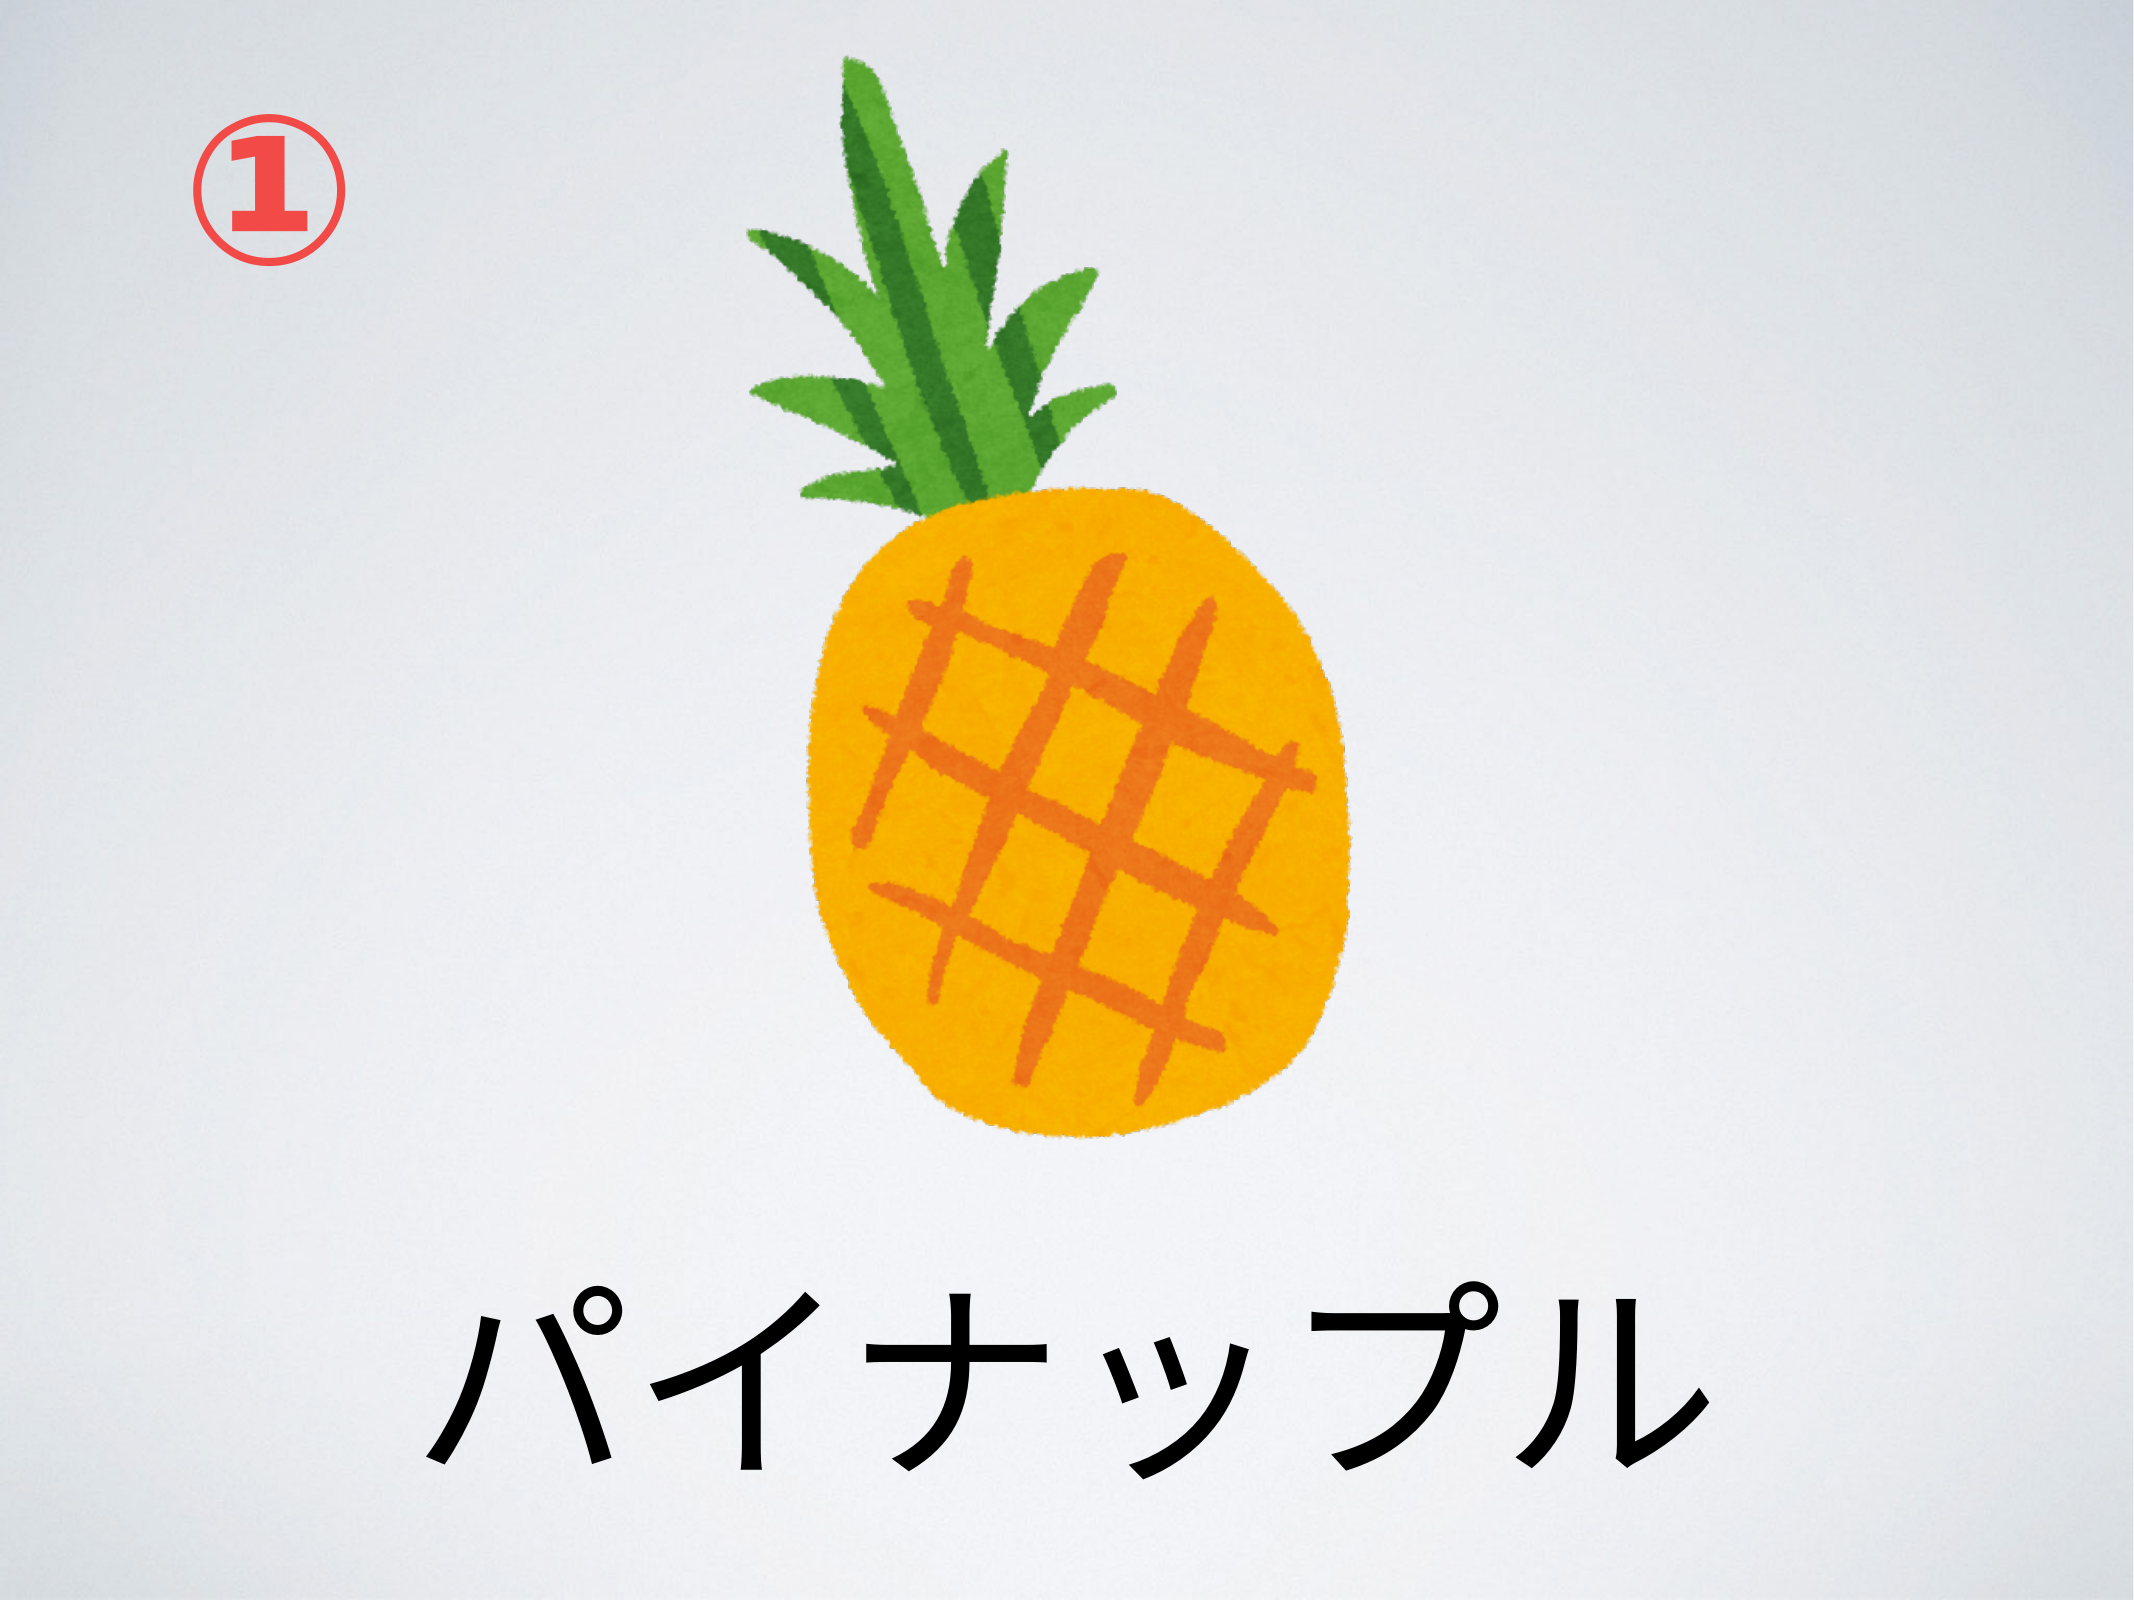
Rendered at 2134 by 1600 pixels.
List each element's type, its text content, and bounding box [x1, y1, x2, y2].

picture [0, 0, 2134, 1600]
title パイナップル [337, 1216, 1796, 1516]
subtitle ① [0, 46, 580, 353]
